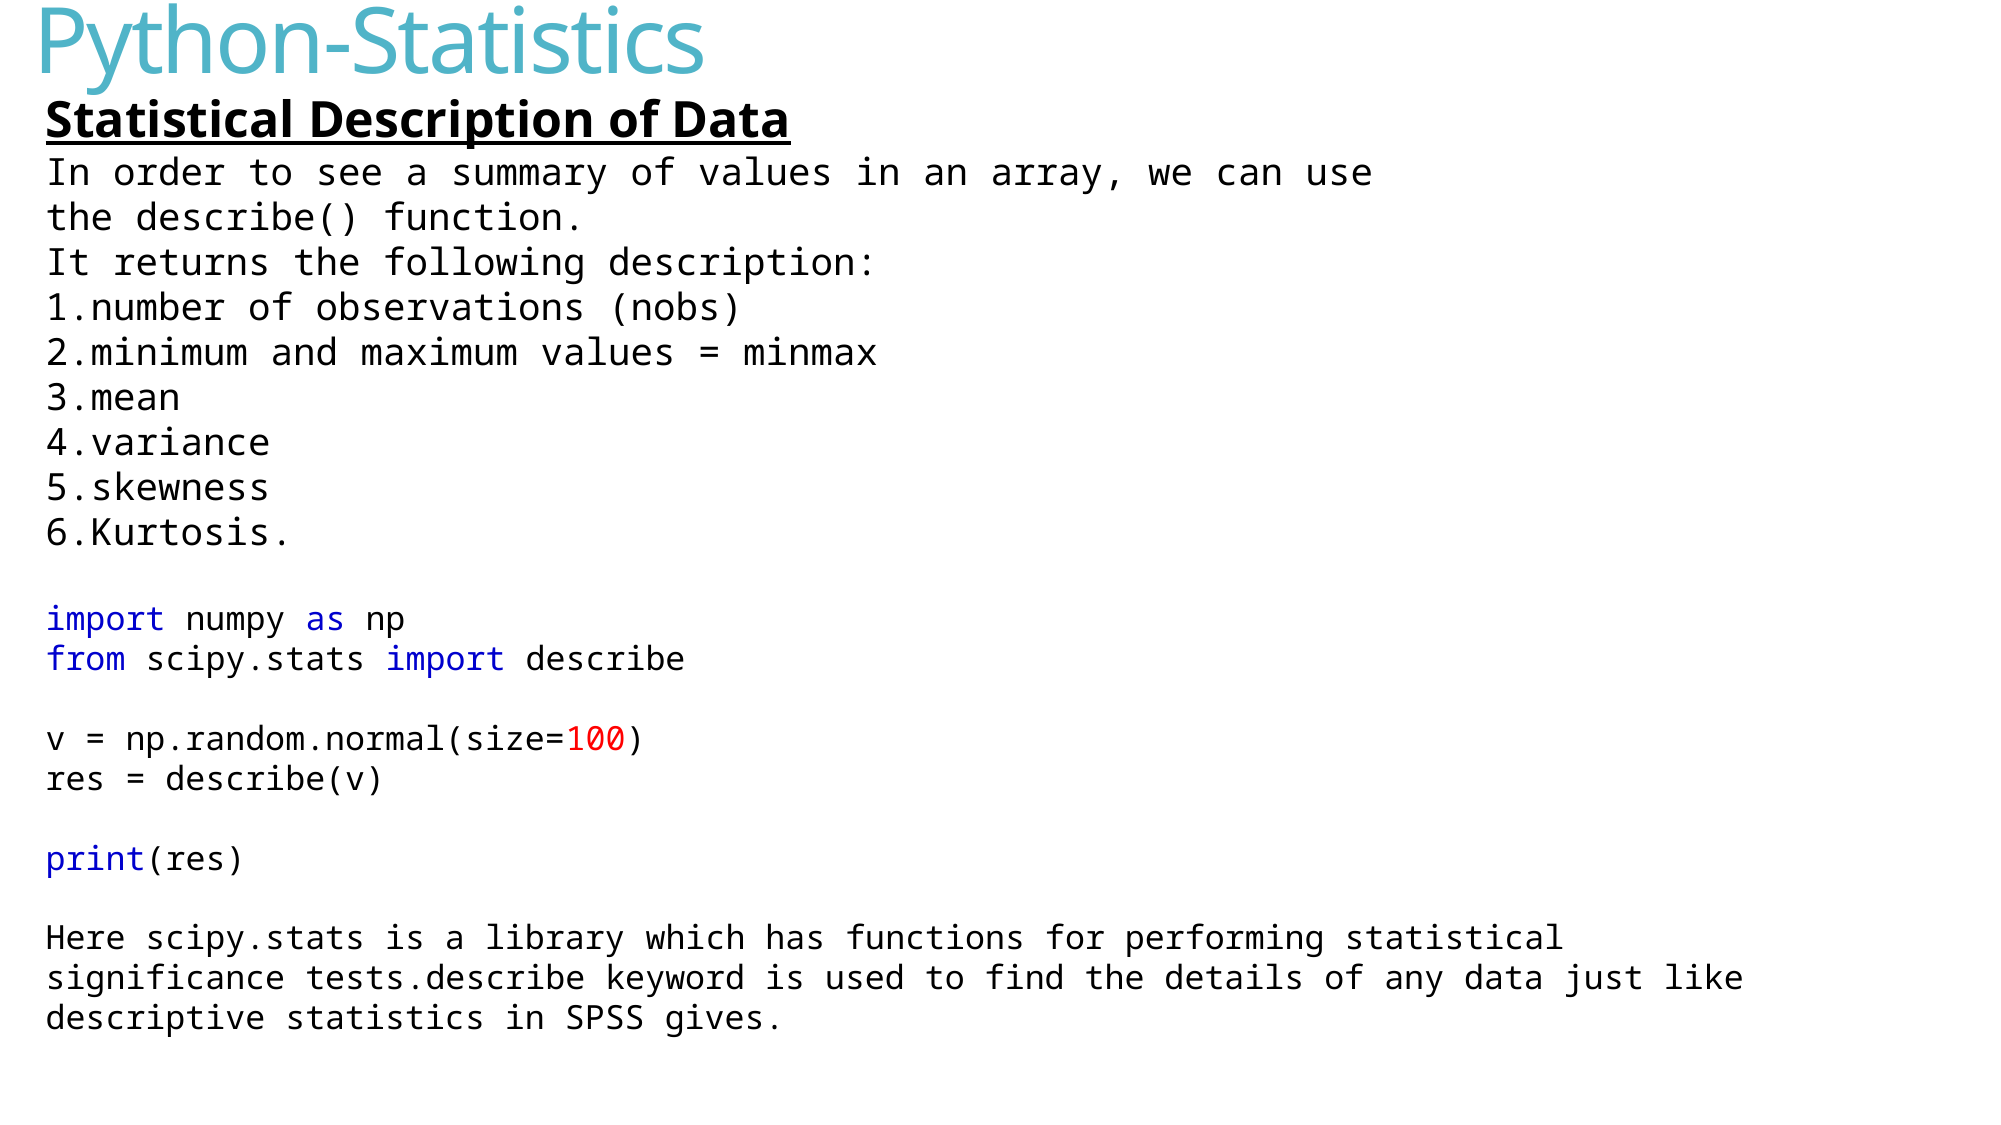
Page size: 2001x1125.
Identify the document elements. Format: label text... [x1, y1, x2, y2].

list Statistical Description of Data In order to see a summary of values in an array, we can use the describe() function. It returns the following description: number of observations (nobs) minimum and maximum values = minmax mean variance skewness Kurtosis. import numpy as np from scipy.stats import describe v = np.random.normal(size=100) res = describe(v) print(res) Here scipy.stats is a library which has functions for performing statistical significance tests.describe keyword is used to find the details of any data just like descriptive statistics in SPSS gives. [30, 80, 1787, 1118]
title Python-Statistics [18, 10, 1787, 81]
